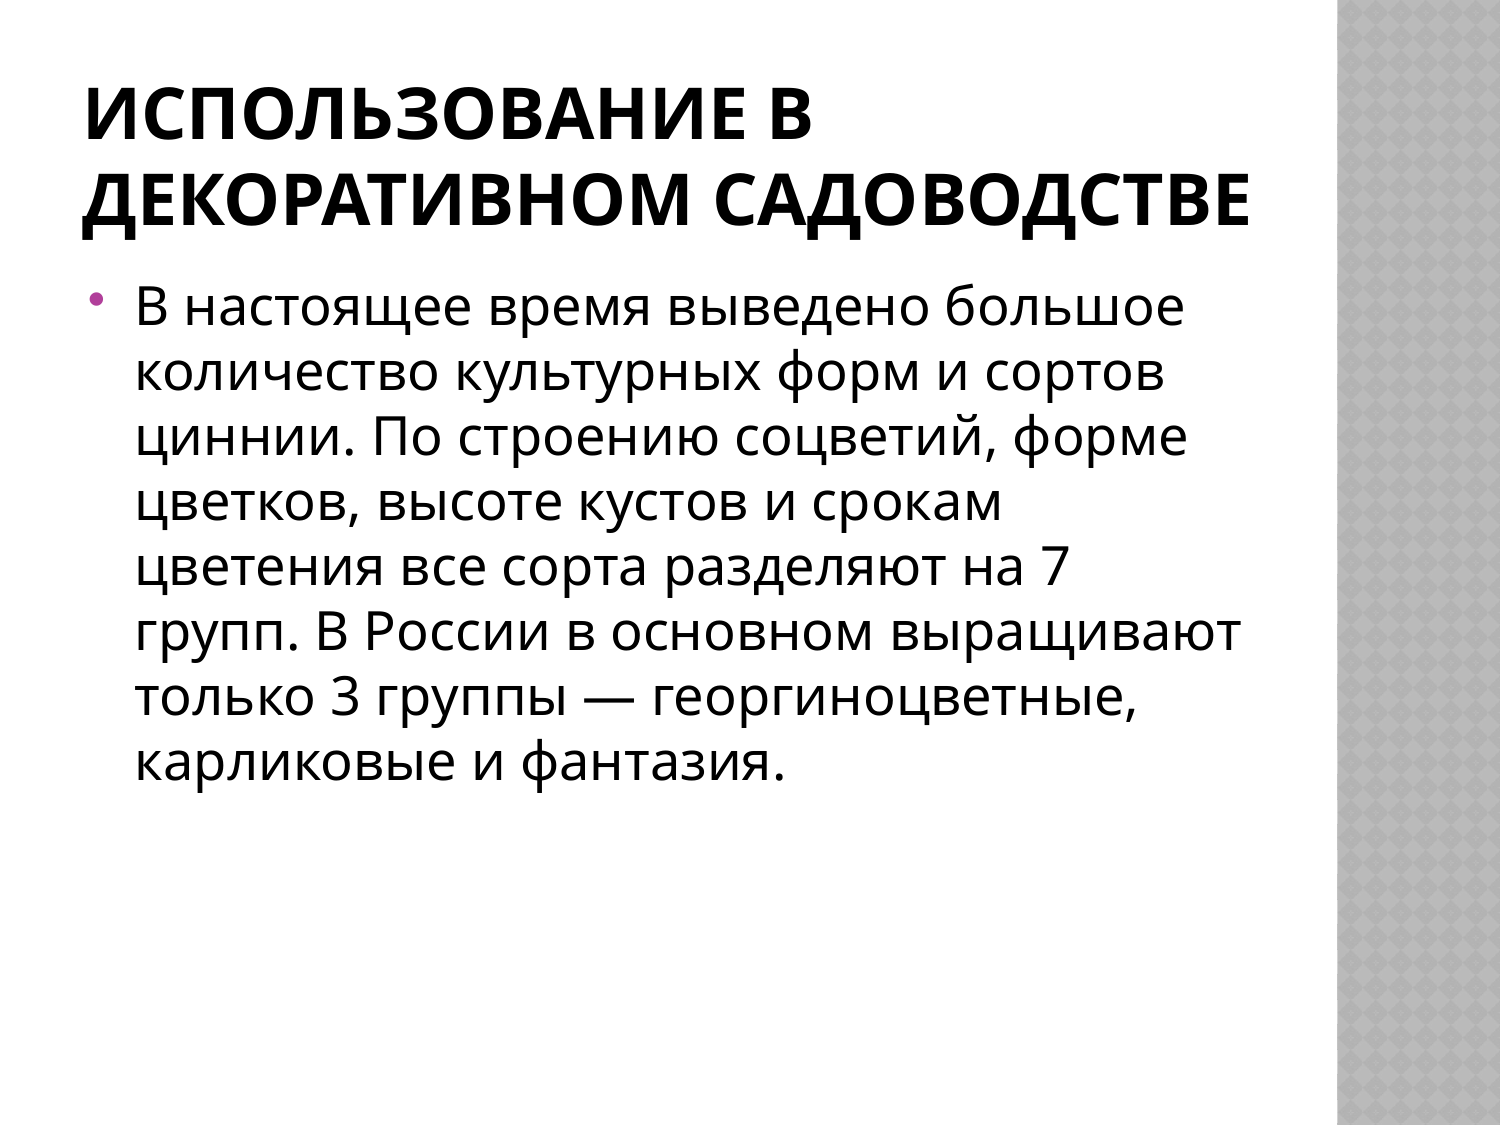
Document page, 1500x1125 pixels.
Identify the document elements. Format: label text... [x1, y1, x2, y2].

list В настоящее время выведено большое количество культурных форм и сортов циннии. По строению соцветий, форме цветков, высоте кустов и срокам цветения все сорта разделяют на 7 групп. В России в основном выращивают только 3 группы — георгиноцветные, карликовые и фантазия. [75, 264, 1263, 1059]
title Использование в декоративном садоводстве [75, 52, 1263, 240]
